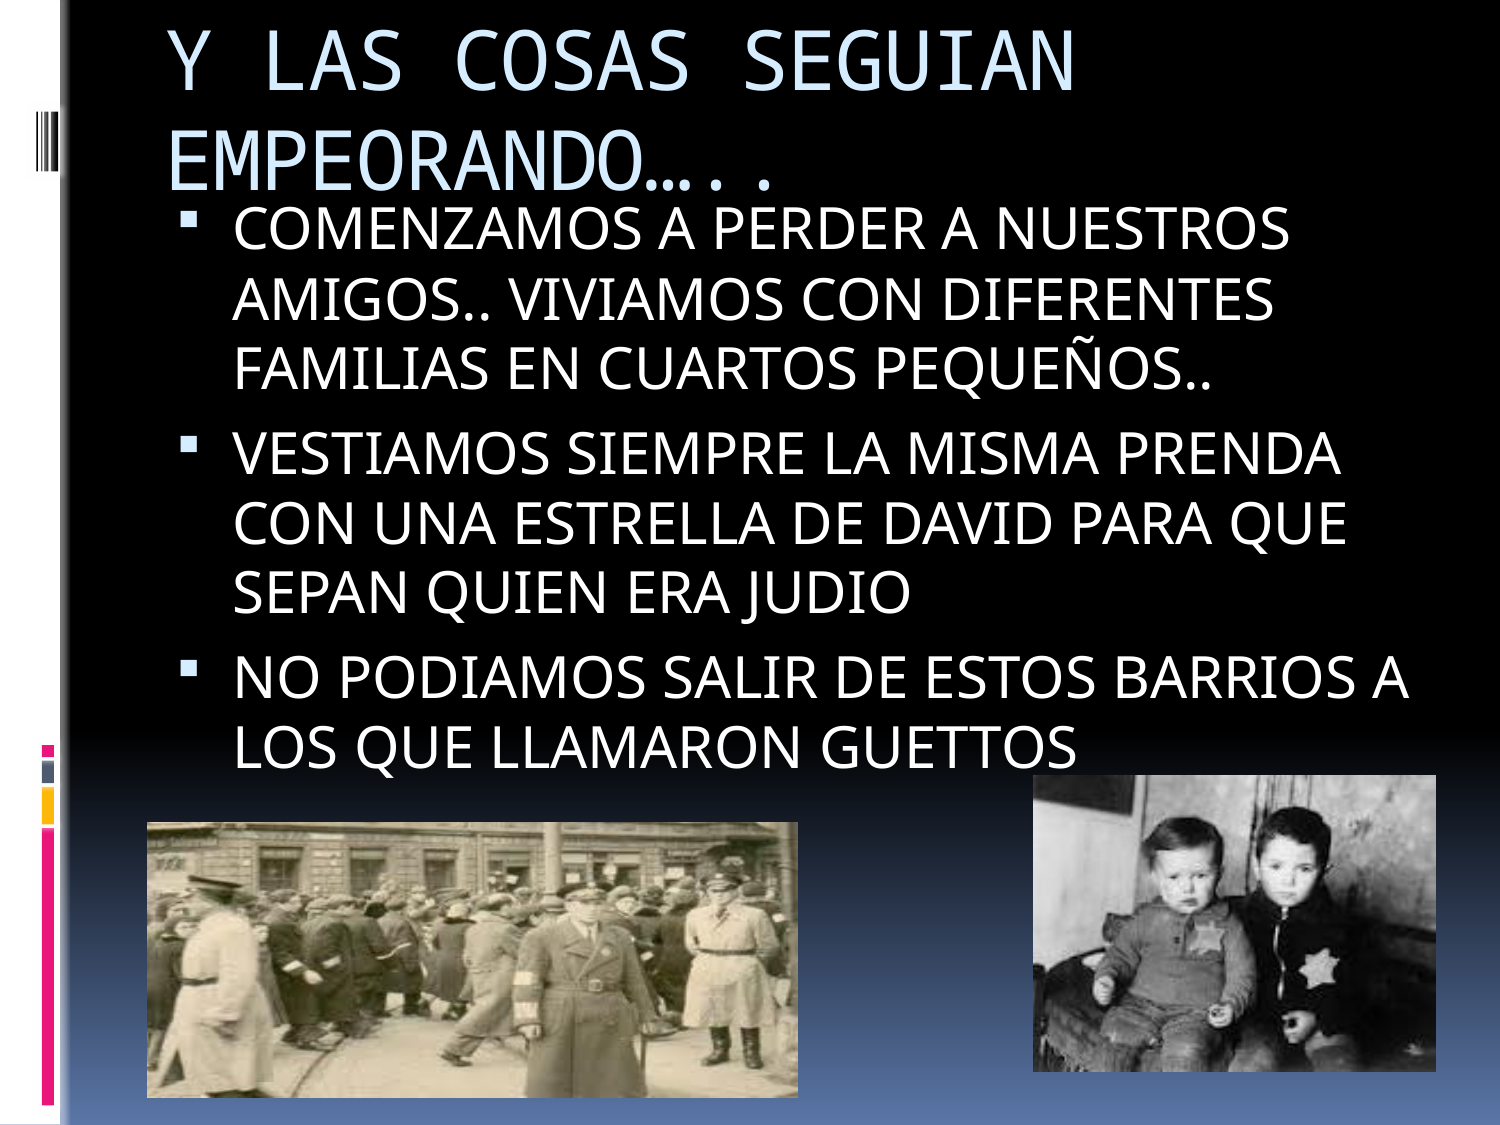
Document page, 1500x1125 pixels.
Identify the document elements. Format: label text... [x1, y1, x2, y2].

list COMENZAMOS A PERDER A NUESTROS AMIGOS.. VIVIAMOS CON DIFERENTES FAMILIAS EN CUARTOS PEQUEÑOS.. VESTIAMOS SIEMPRE LA MISMA PRENDA CON UNA ESTRELLA DE DAVID PARA QUE SEPAN QUIEN ERA JUDIO NO PODIAMOS SALIR DE ESTOS BARRIOS A LOS QUE LLAMARON GUETTOS [150, 184, 1425, 1043]
picture [1033, 774, 1436, 1073]
picture [147, 821, 798, 1098]
title Y LAS COSAS SEGUIAN EMPEORANDO….. [150, 0, 1425, 184]
